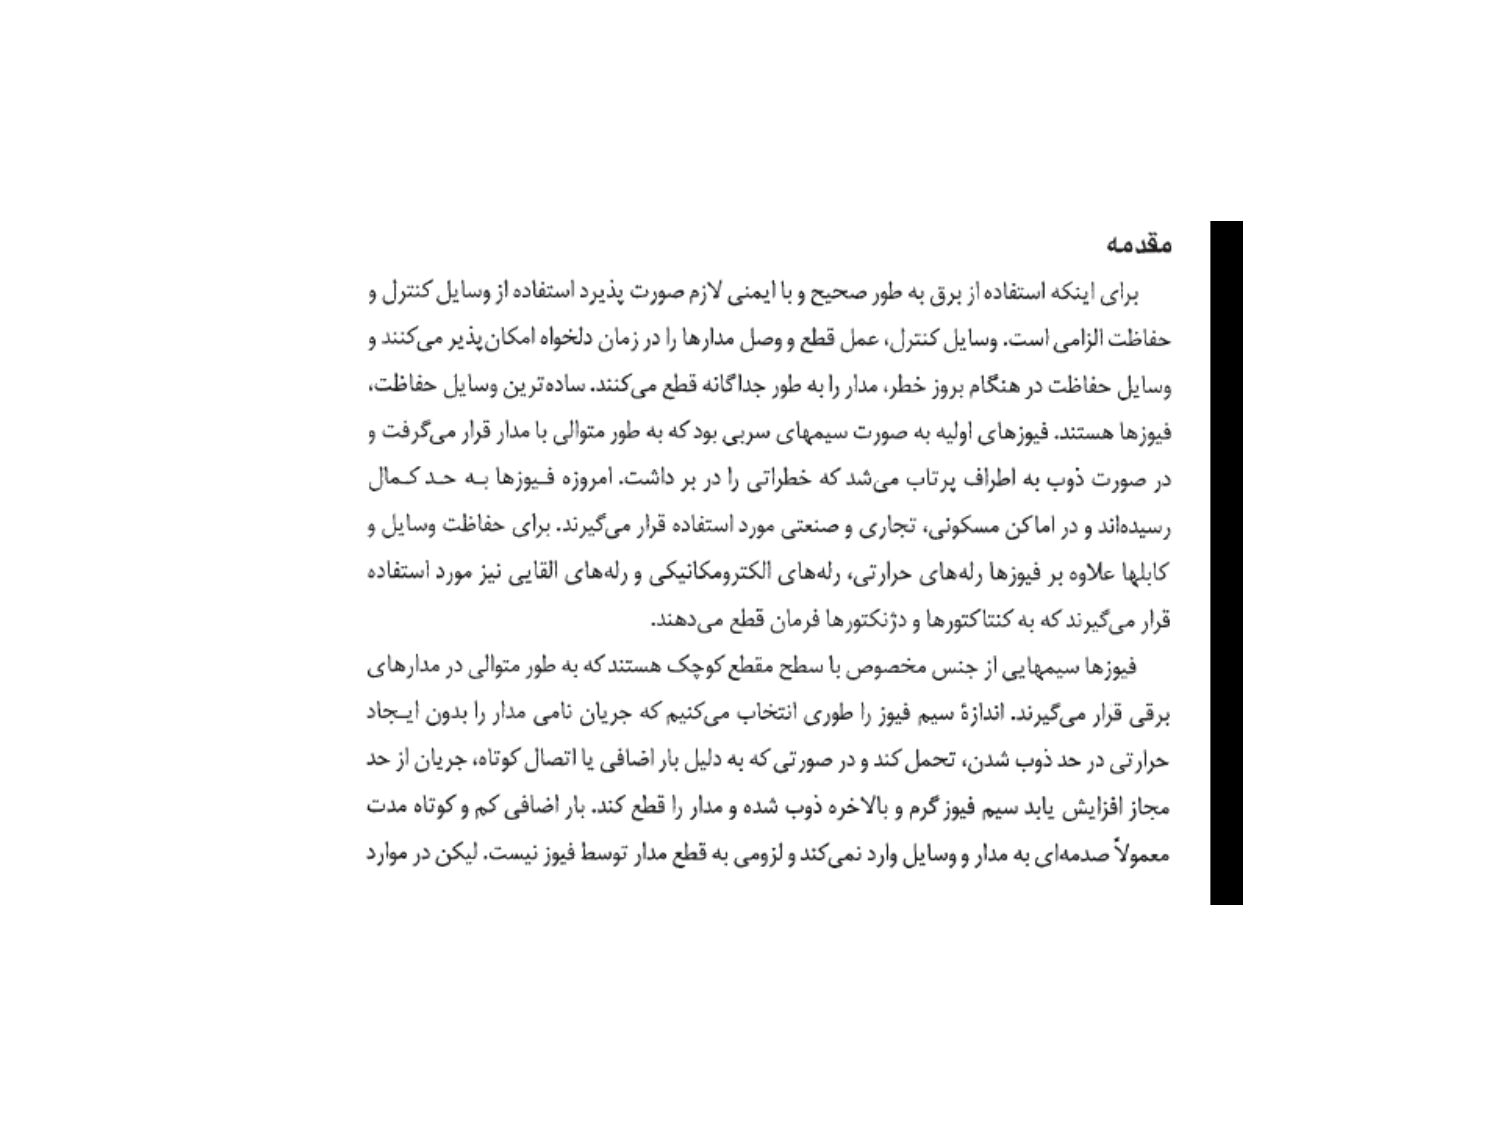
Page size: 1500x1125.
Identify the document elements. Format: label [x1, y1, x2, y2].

picture [256, 221, 1244, 905]
